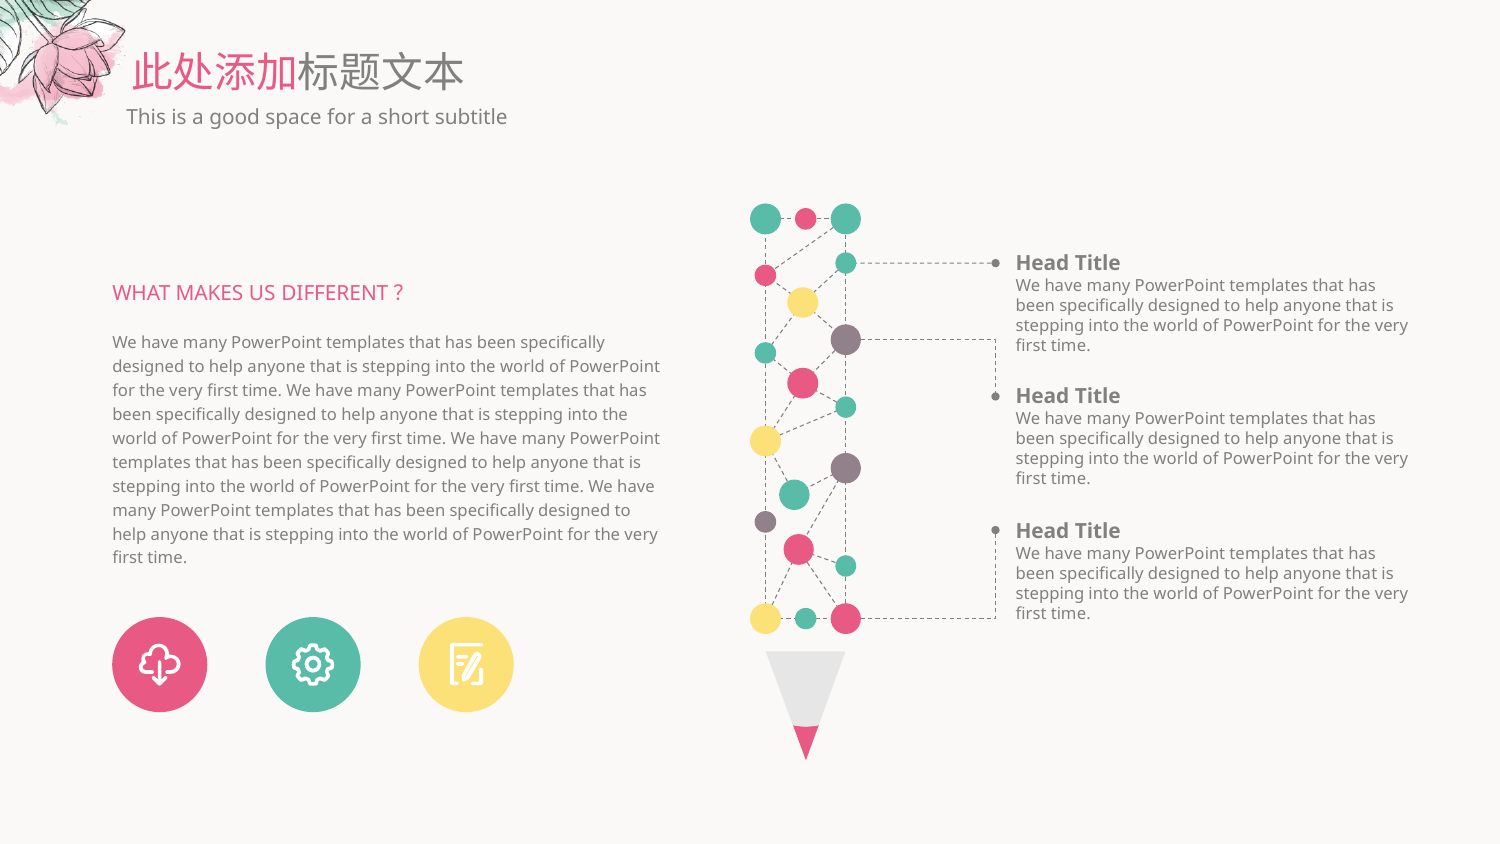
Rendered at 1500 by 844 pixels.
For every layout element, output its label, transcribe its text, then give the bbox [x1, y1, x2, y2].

text_box [418, 617, 514, 713]
text_box Head Title We have many PowerPoint templates that has been specifically designed to help anyone that is stepping into the world of PowerPoint for the very first time. [1015, 249, 1418, 355]
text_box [138, 643, 181, 686]
text_box Head Title We have many PowerPoint templates that has been specifically designed to help anyone that is stepping into the world of PowerPoint for the very first time. [1015, 517, 1418, 623]
text_box [865, 525, 1000, 620]
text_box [291, 642, 335, 686]
text_box [865, 339, 1000, 401]
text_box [449, 642, 484, 686]
text_box [265, 617, 361, 713]
text_box 此处添加标题文本 [130, 45, 587, 96]
picture [0, 0, 126, 127]
text_box This is a good space for a short subtitle [126, 95, 523, 136]
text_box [749, 203, 862, 761]
text_box Head Title We have many PowerPoint templates that has been specifically designed to help anyone that is stepping into the world of PowerPoint for the very first time. [1015, 383, 1418, 488]
text_box WHAT MAKES US DIFFERENT？ We have many PowerPoint templates that has been specifically designed to help anyone that is stepping into the world of PowerPoint for the very first time. We have many PowerPoint templates that has been specifically designed to help anyone that is stepping into the world of PowerPoint for the very first time. We have many PowerPoint templates that has been specifically designed to help anyone that is stepping into the world of PowerPoint for the very first time. We have many PowerPoint templates that has been specifically designed to help anyone that is stepping into the world of PowerPoint for the very first time. [112, 274, 668, 568]
text_box [990, 259, 1000, 268]
text_box [112, 617, 208, 713]
